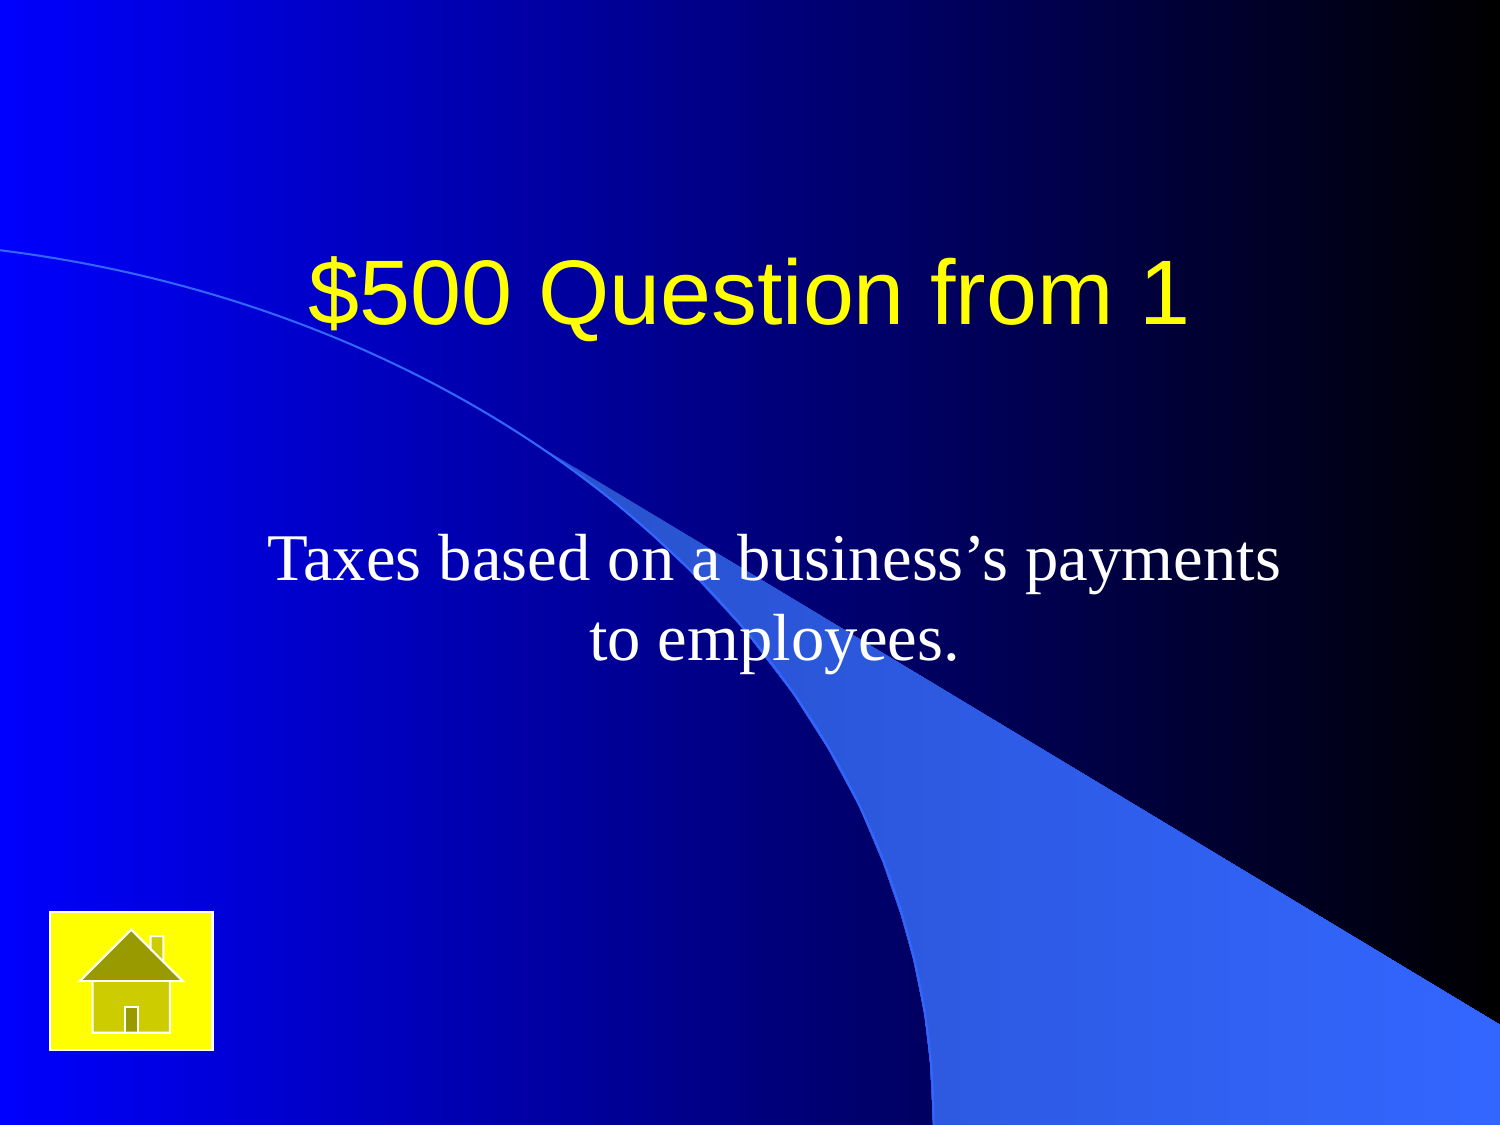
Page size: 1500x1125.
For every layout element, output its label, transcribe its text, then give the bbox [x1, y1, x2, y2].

subtitle Taxes based on a business’s payments to employees. [249, 449, 1301, 738]
title $500 Question from 1 [0, 162, 1500, 351]
